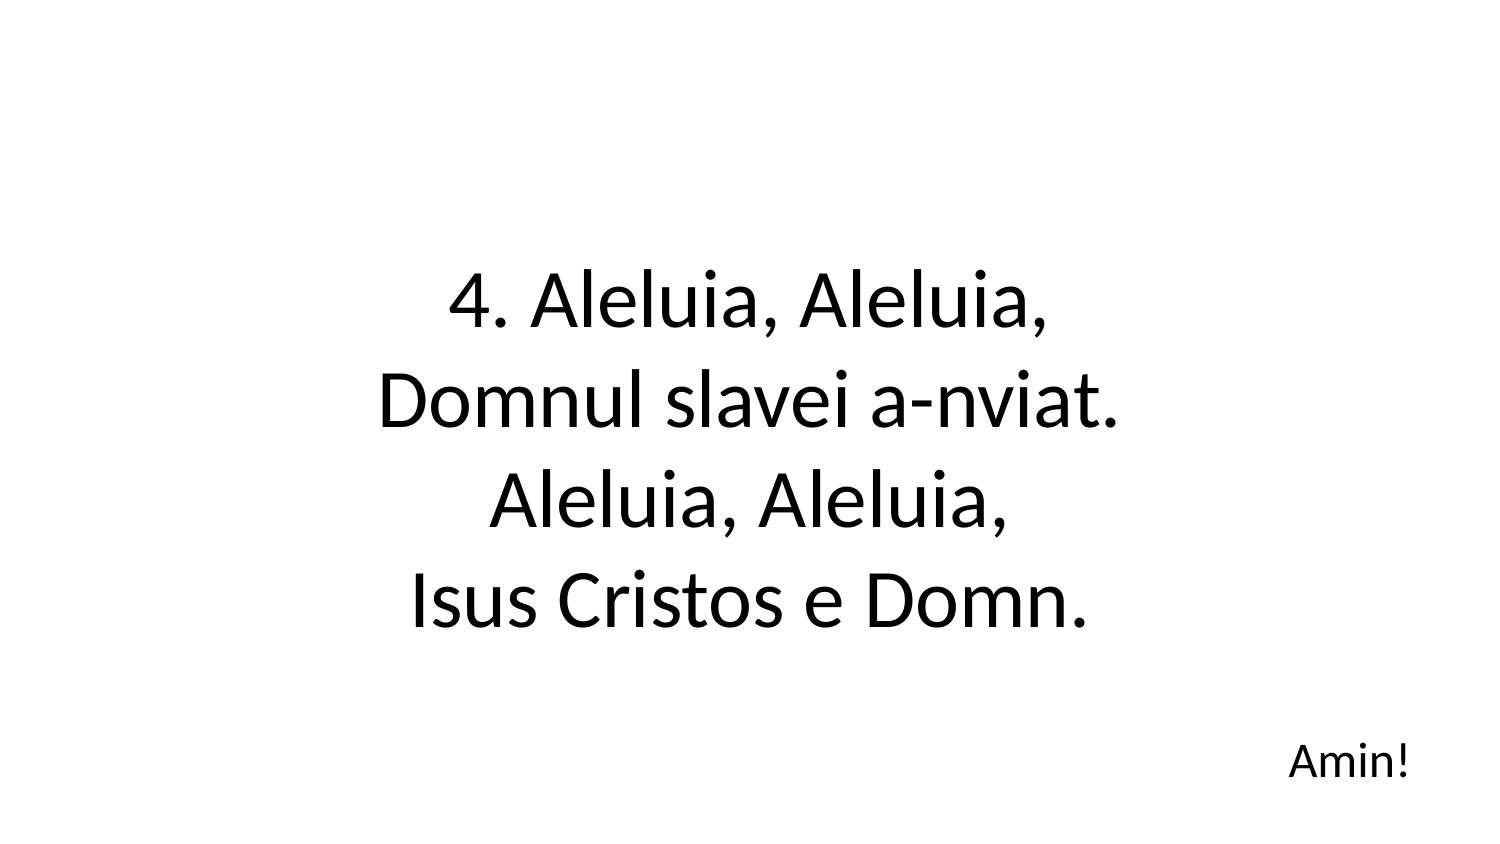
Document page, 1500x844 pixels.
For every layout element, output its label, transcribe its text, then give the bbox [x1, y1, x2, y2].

text_box Amin! [1273, 674, 1427, 795]
text_box 4. Aleluia, Aleluia, Domnul slavei a-nviat. Aleluia, Aleluia, Isus Cristos e Domn. [362, 192, 1138, 652]
